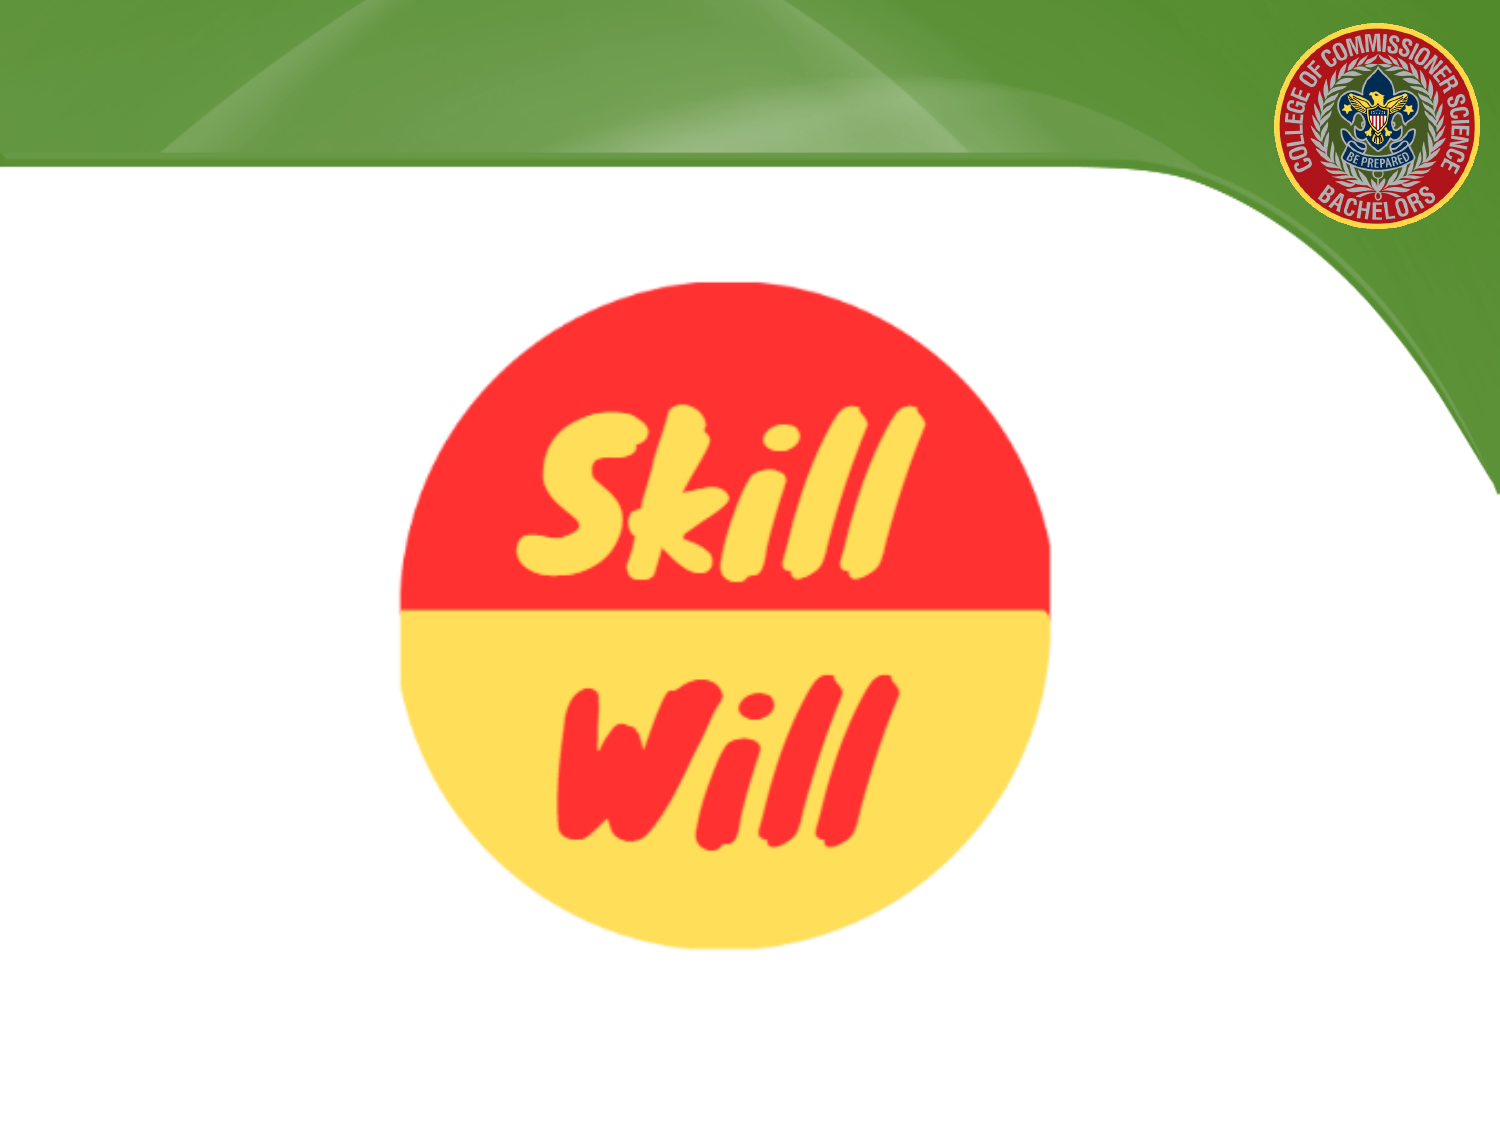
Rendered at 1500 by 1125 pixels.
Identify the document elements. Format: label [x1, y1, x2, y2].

picture [1274, 23, 1480, 229]
picture [364, 242, 1092, 991]
